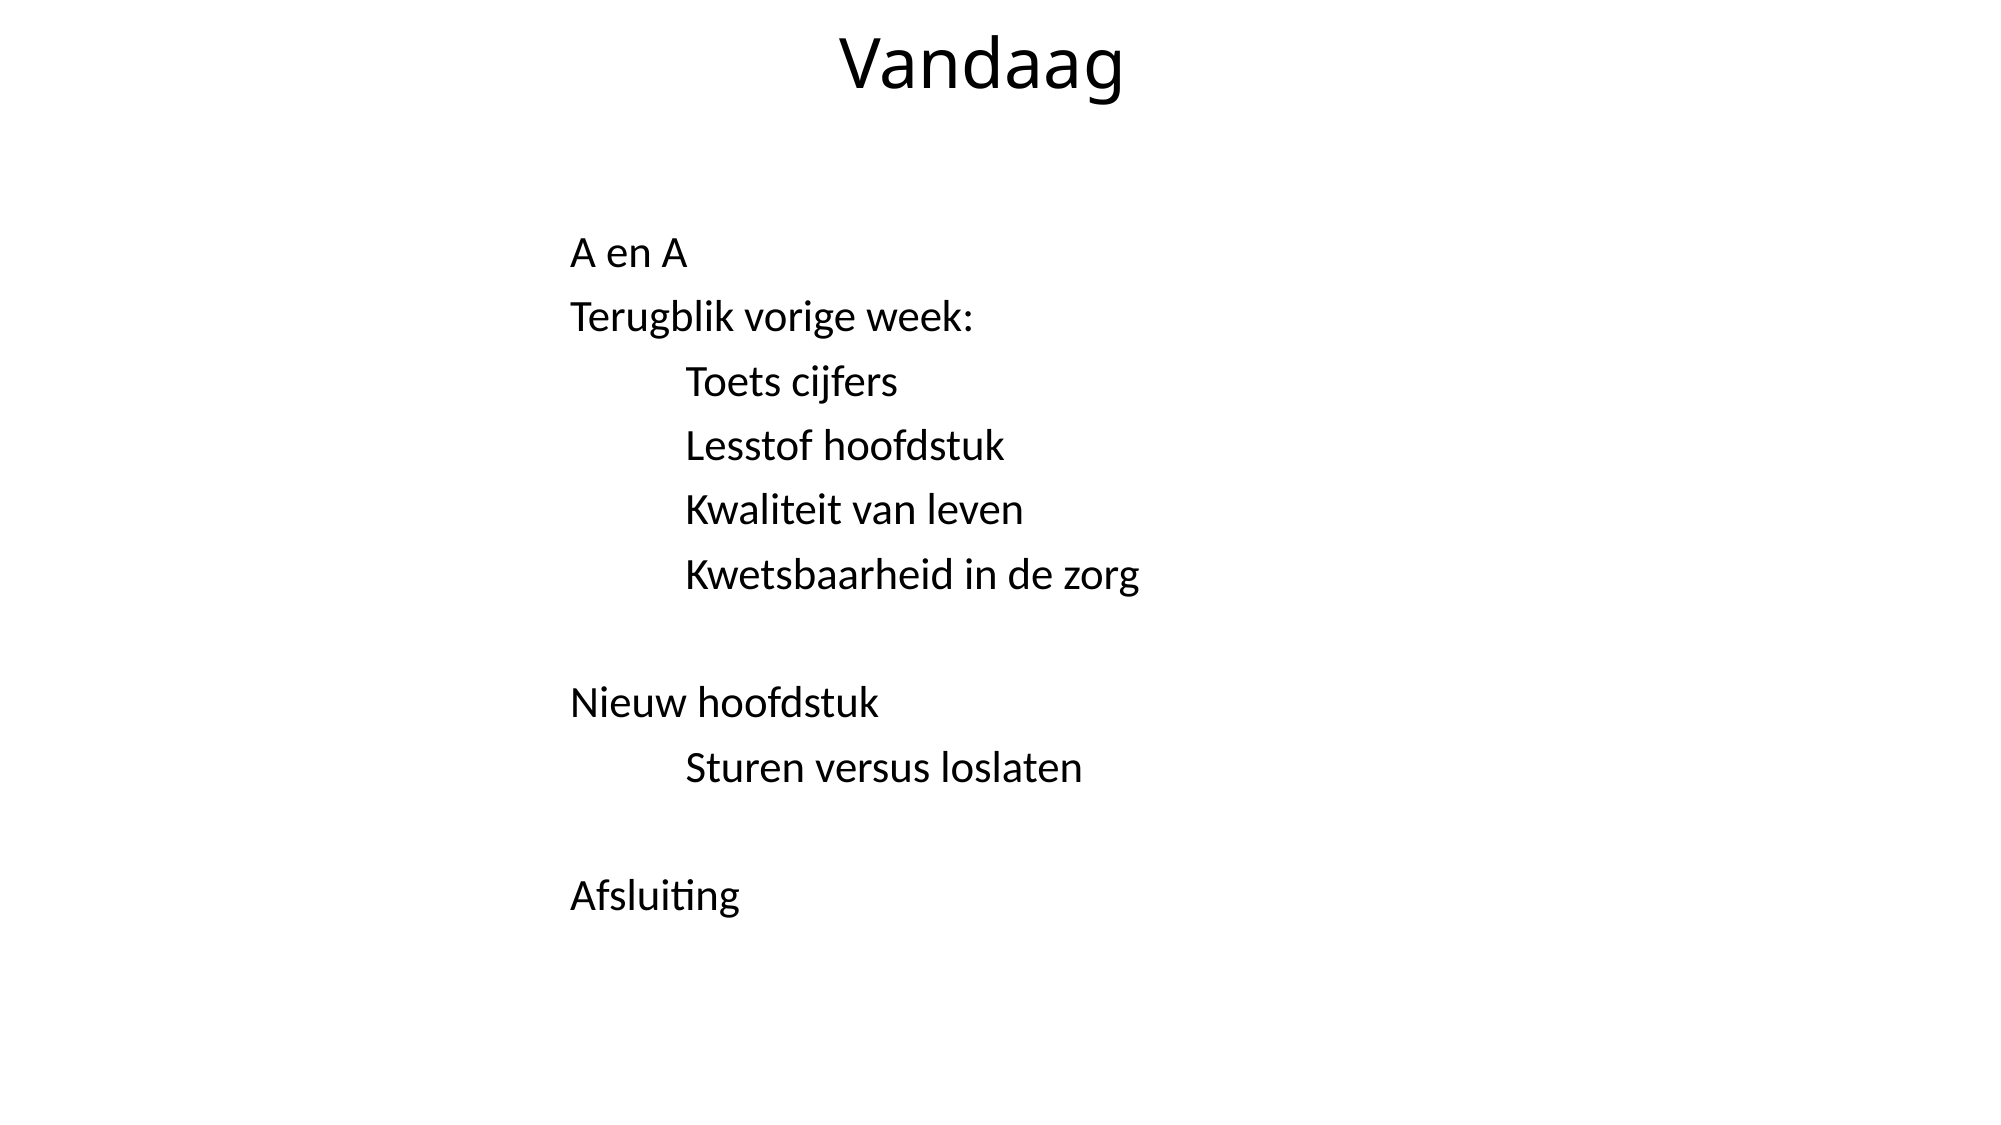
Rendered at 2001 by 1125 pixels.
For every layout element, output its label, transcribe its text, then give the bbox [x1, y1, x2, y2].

list A en A Terugblik vorige week: Toets cijfers Lesstof hoofdstuk Kwaliteit van leven Kwetsbaarheid in de zorg Nieuw hoofdstuk Sturen versus loslaten Afsluiting [555, 221, 1625, 935]
title Vandaag [824, 0, 1176, 131]
